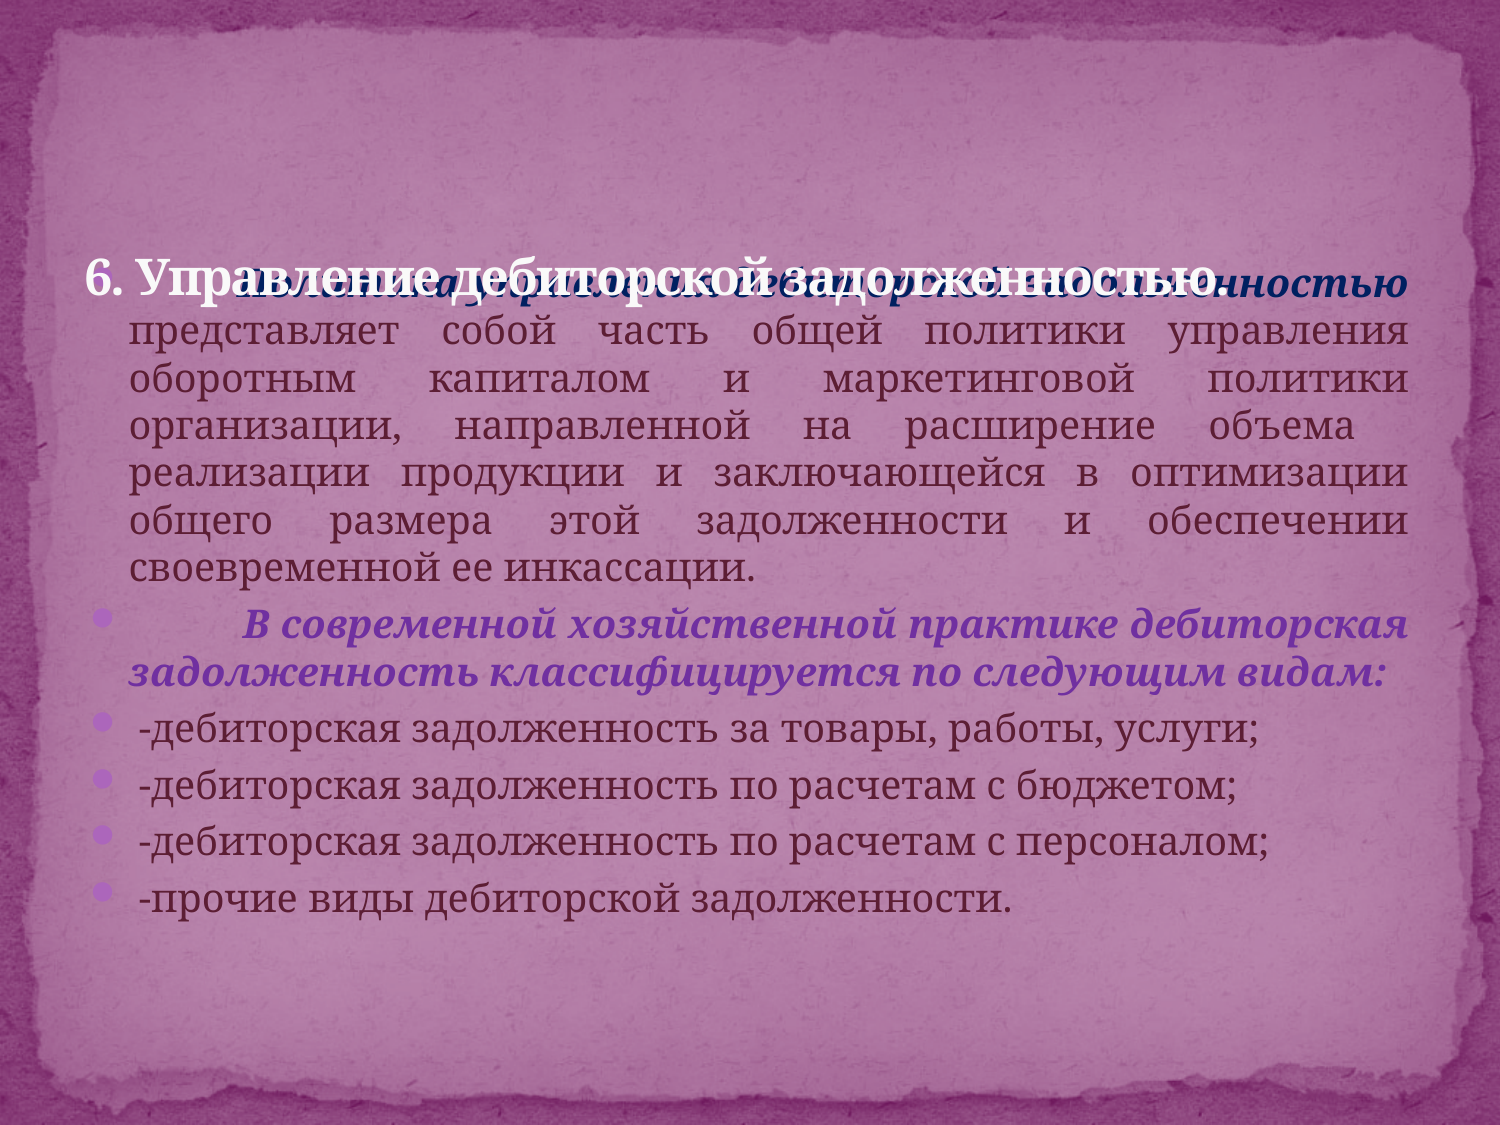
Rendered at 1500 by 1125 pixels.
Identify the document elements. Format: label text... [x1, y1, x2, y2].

title 6. Управление дебиторской задолженностью. [70, 234, 1421, 435]
list Политика управления дебиторской задолженностью представляет собой часть общей политики управления оборотным капиталом и маркетинговой политики организации, направленной на расширение объема реализации продукции и заключающейся в оптимизации общего размера этой задолженности и обеспечении своевременной ее инкассации. В современной хозяйственной практике дебиторская задолженность классифицируется по следующим видам: -дебиторская задолженность за товары, работы, услуги; -дебиторская задолженность по расчетам с бюджетом; -дебиторская задолженность по расчетам с персоналом; -прочие виды дебиторской задолженности. [74, 249, 1426, 1001]
